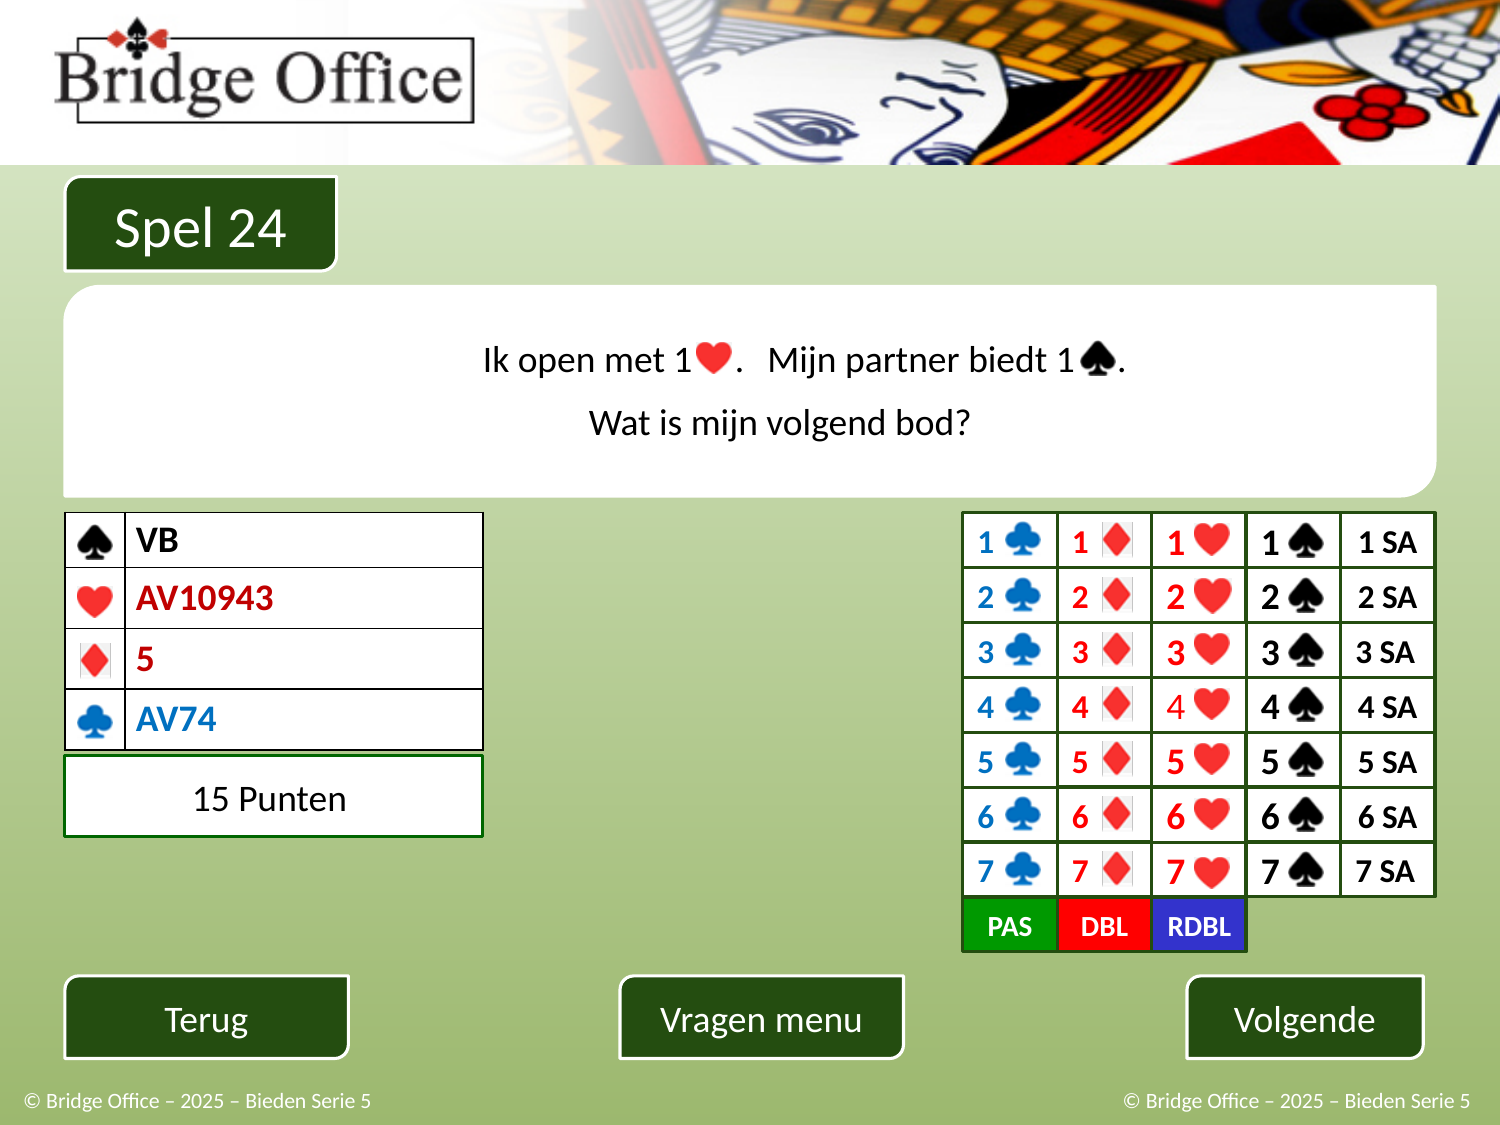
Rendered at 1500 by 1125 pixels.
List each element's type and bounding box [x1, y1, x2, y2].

picture [1099, 631, 1135, 668]
picture [1288, 521, 1325, 558]
text_box [63, 174, 339, 273]
picture [1099, 686, 1135, 723]
table_cell [66, 629, 124, 688]
table_cell [126, 629, 482, 688]
picture [1193, 578, 1232, 614]
picture [1099, 741, 1135, 778]
picture [1004, 521, 1041, 558]
text_box [1107, 1079, 1500, 1121]
picture [1099, 796, 1135, 833]
picture [1099, 851, 1135, 887]
picture [1193, 688, 1230, 721]
picture [1004, 796, 1041, 833]
picture [1193, 743, 1230, 776]
text_box [63, 974, 350, 1061]
picture [1288, 686, 1324, 723]
picture [1099, 577, 1135, 613]
picture [1194, 633, 1230, 666]
table_cell [126, 690, 482, 749]
text_box [618, 974, 906, 1061]
picture [696, 342, 733, 374]
picture [1288, 576, 1324, 613]
picture [1099, 522, 1135, 558]
table_cell [126, 568, 482, 628]
picture [1288, 796, 1324, 833]
picture [1079, 340, 1116, 376]
picture [1193, 523, 1230, 556]
text_box [961, 511, 1437, 953]
table_cell [66, 568, 124, 628]
table_cell [66, 690, 124, 749]
picture [1193, 857, 1230, 890]
picture [1288, 741, 1324, 778]
table_header [126, 513, 482, 567]
picture [1004, 741, 1041, 778]
picture [1004, 686, 1041, 723]
text_box [63, 284, 1437, 498]
picture [77, 524, 114, 561]
text_box [8, 1079, 393, 1121]
picture [1193, 798, 1230, 830]
table_header [66, 513, 124, 567]
picture [1288, 631, 1324, 668]
picture [77, 703, 114, 740]
picture [1004, 851, 1041, 887]
picture [77, 643, 114, 679]
picture [0, 0, 1500, 166]
picture [77, 585, 114, 618]
picture [1004, 631, 1041, 668]
text_box [1185, 974, 1425, 1061]
picture [1004, 576, 1041, 613]
text_box [63, 754, 484, 838]
picture [1288, 851, 1324, 887]
